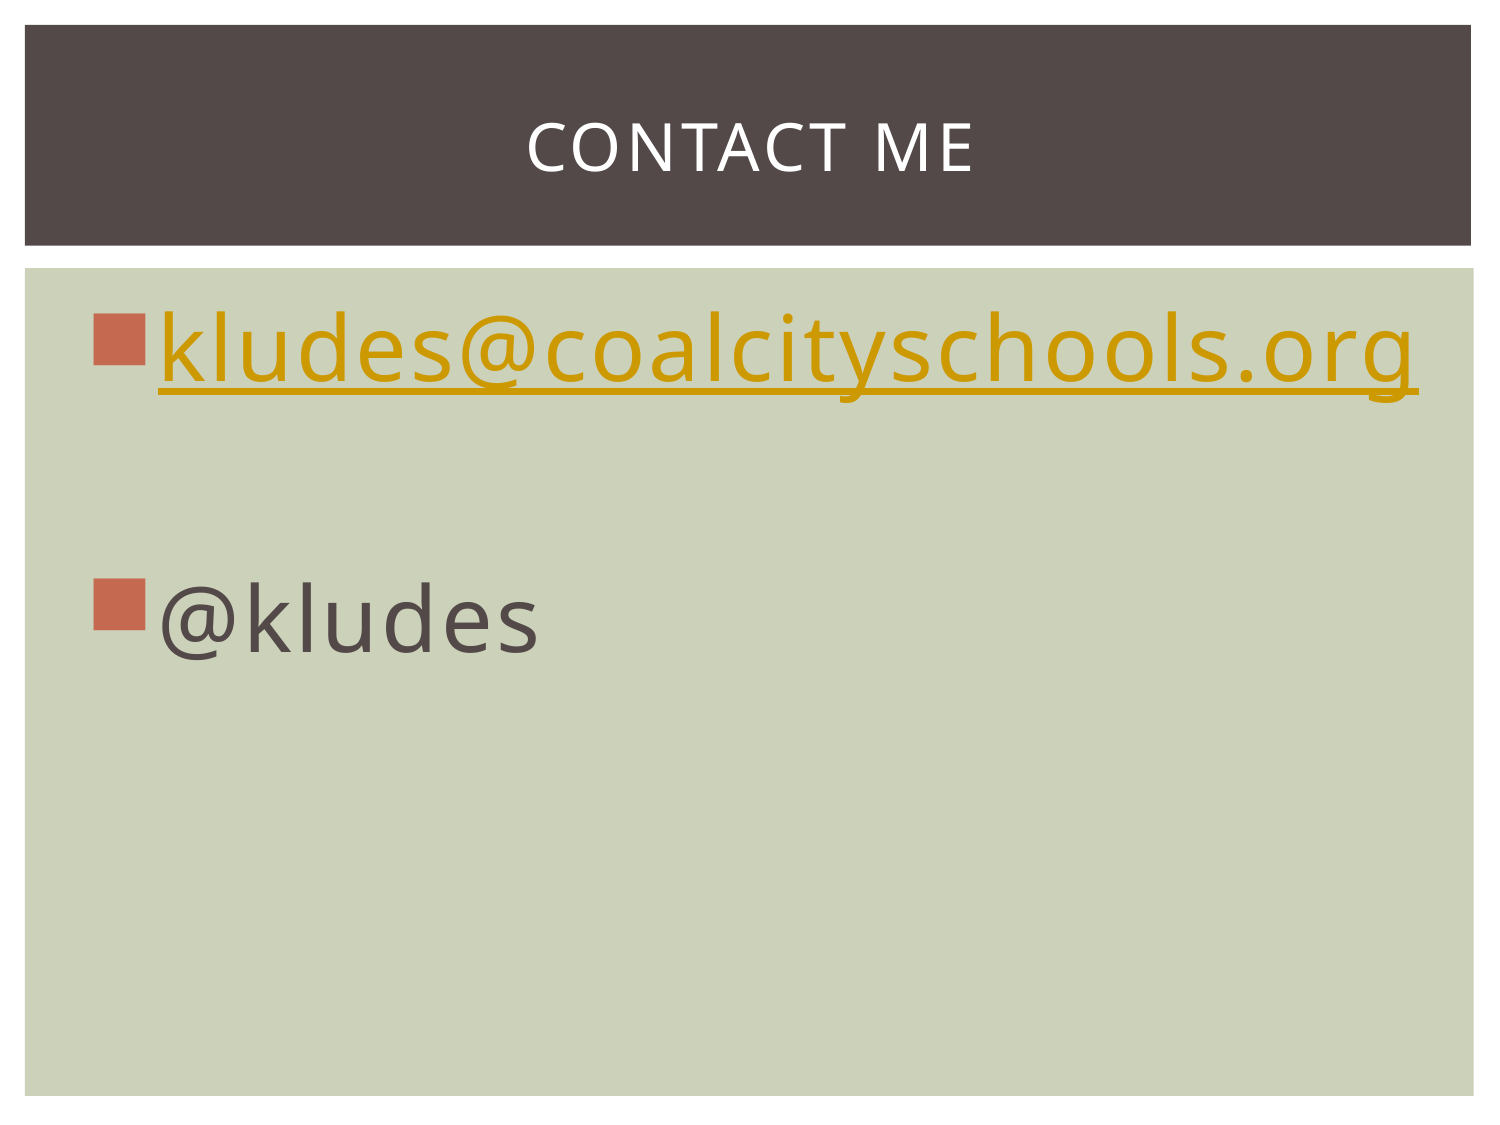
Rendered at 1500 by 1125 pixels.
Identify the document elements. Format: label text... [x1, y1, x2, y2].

title Contact me [62, 58, 1438, 232]
list kludes@coalcityschools.org @kludes [62, 281, 1442, 1005]
